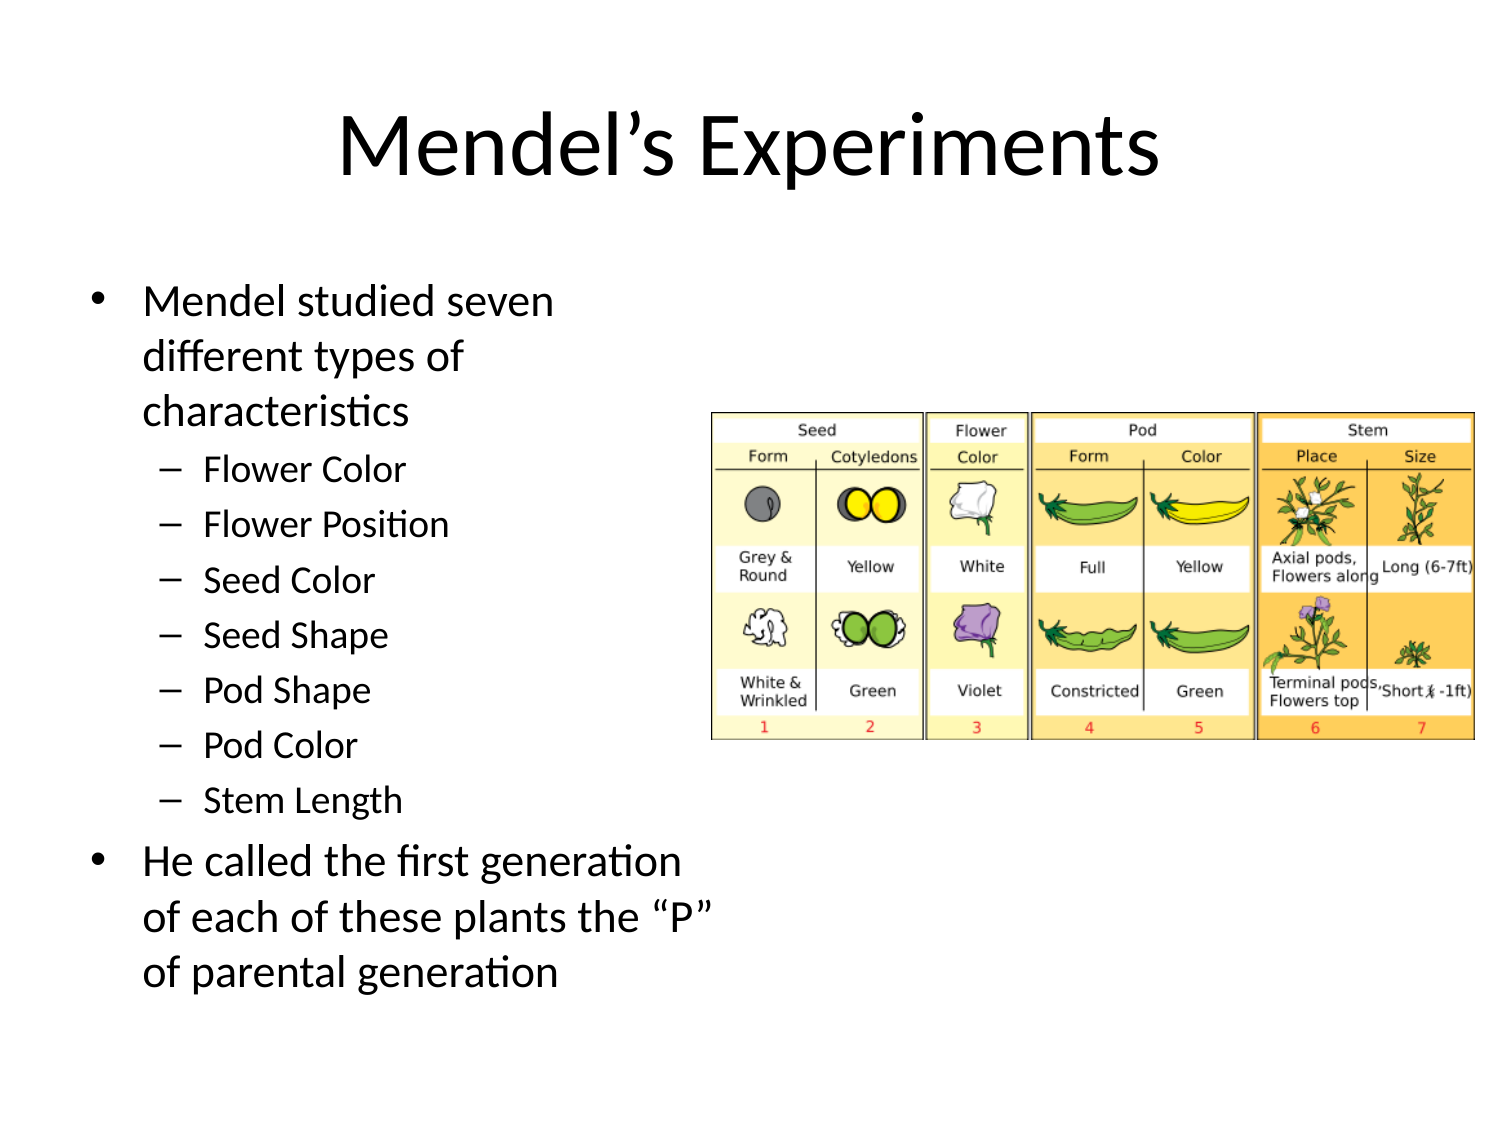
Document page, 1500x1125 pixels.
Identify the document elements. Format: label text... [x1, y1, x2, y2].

list Mendel studied seven different types of characteristics Flower Color Flower Position Seed Color Seed Shape Pod Shape Pod Color Stem Length He called the first generation of each of these plants the “P” of parental generation [75, 262, 738, 1005]
title Mendel’s Experiments [75, 45, 1425, 233]
picture [711, 412, 1475, 740]
